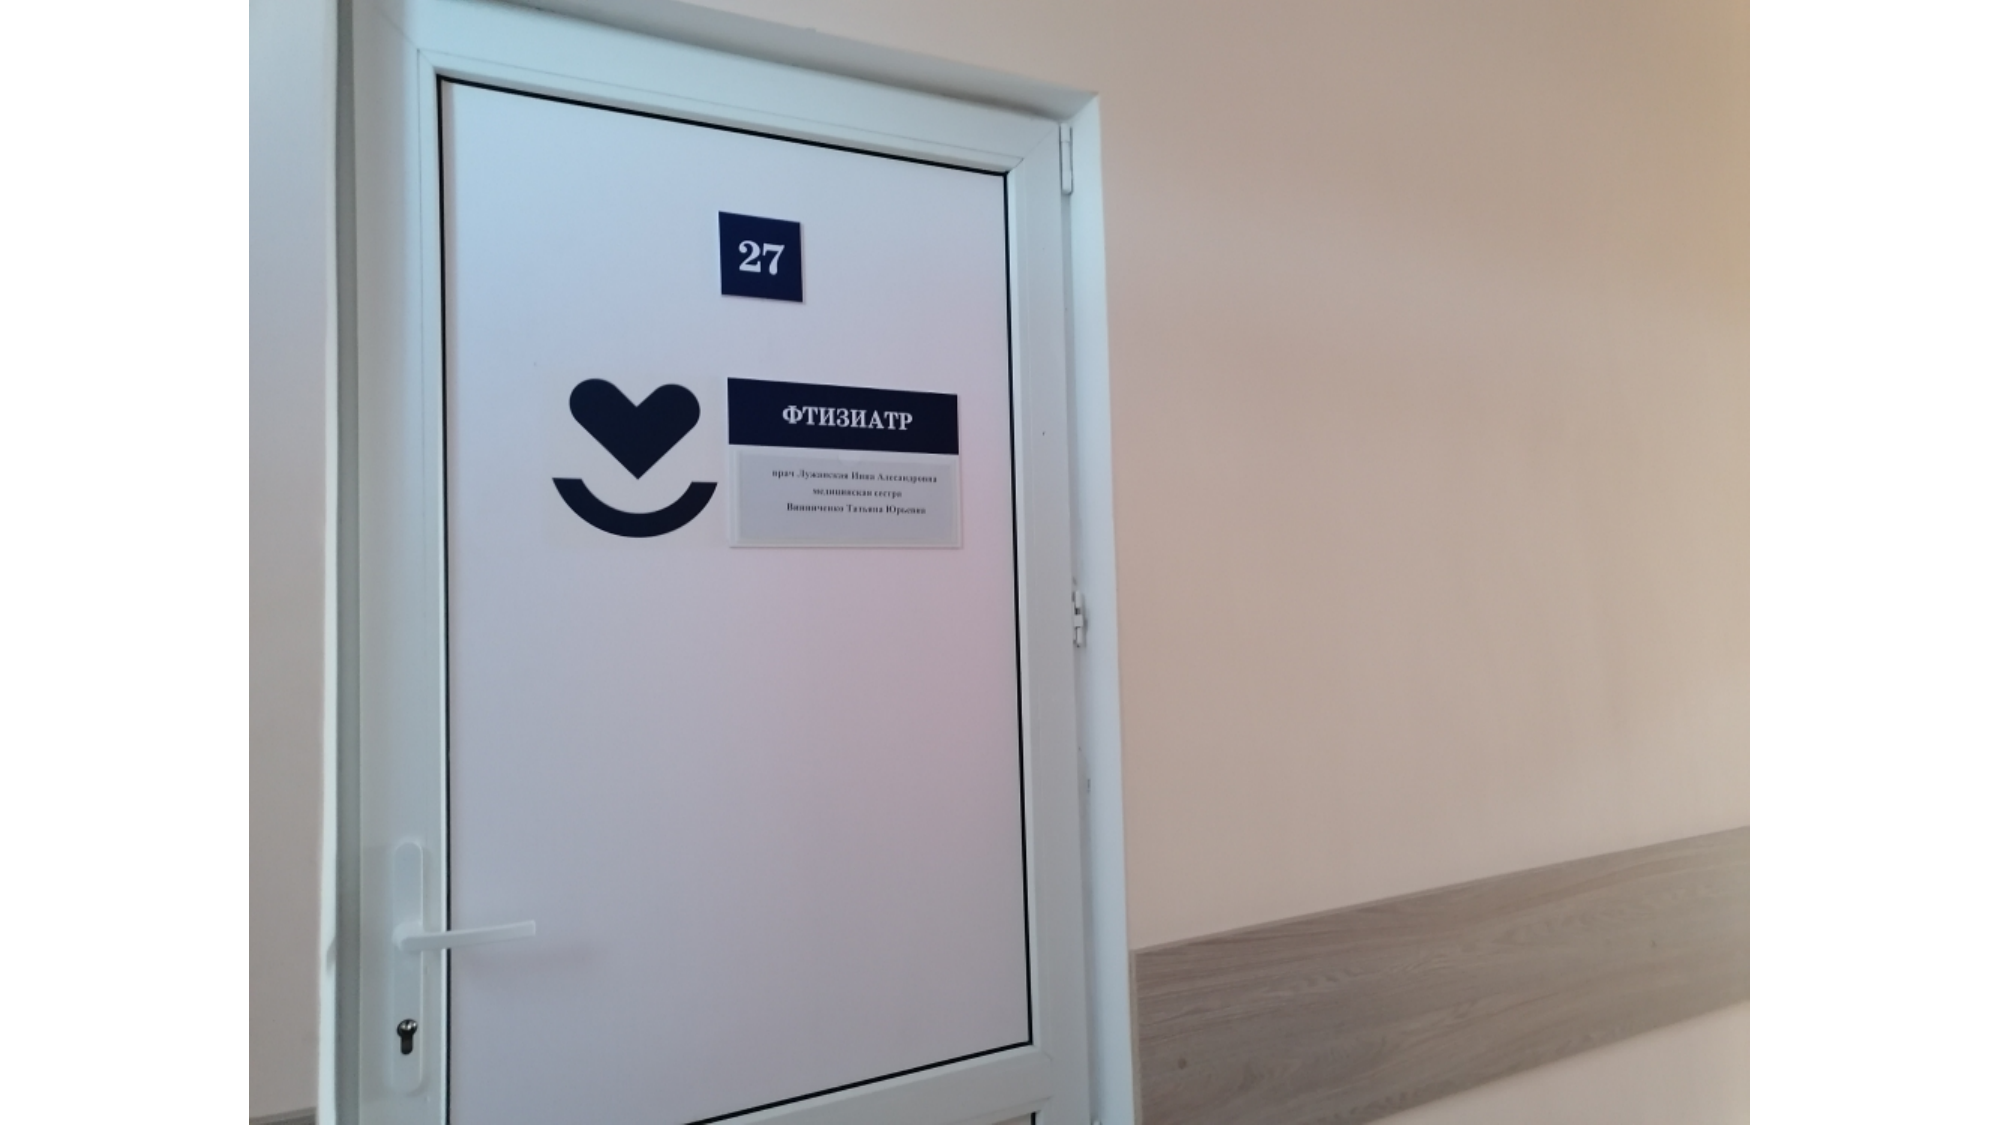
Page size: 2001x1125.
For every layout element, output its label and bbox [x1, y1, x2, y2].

picture [249, 0, 1750, 1125]
